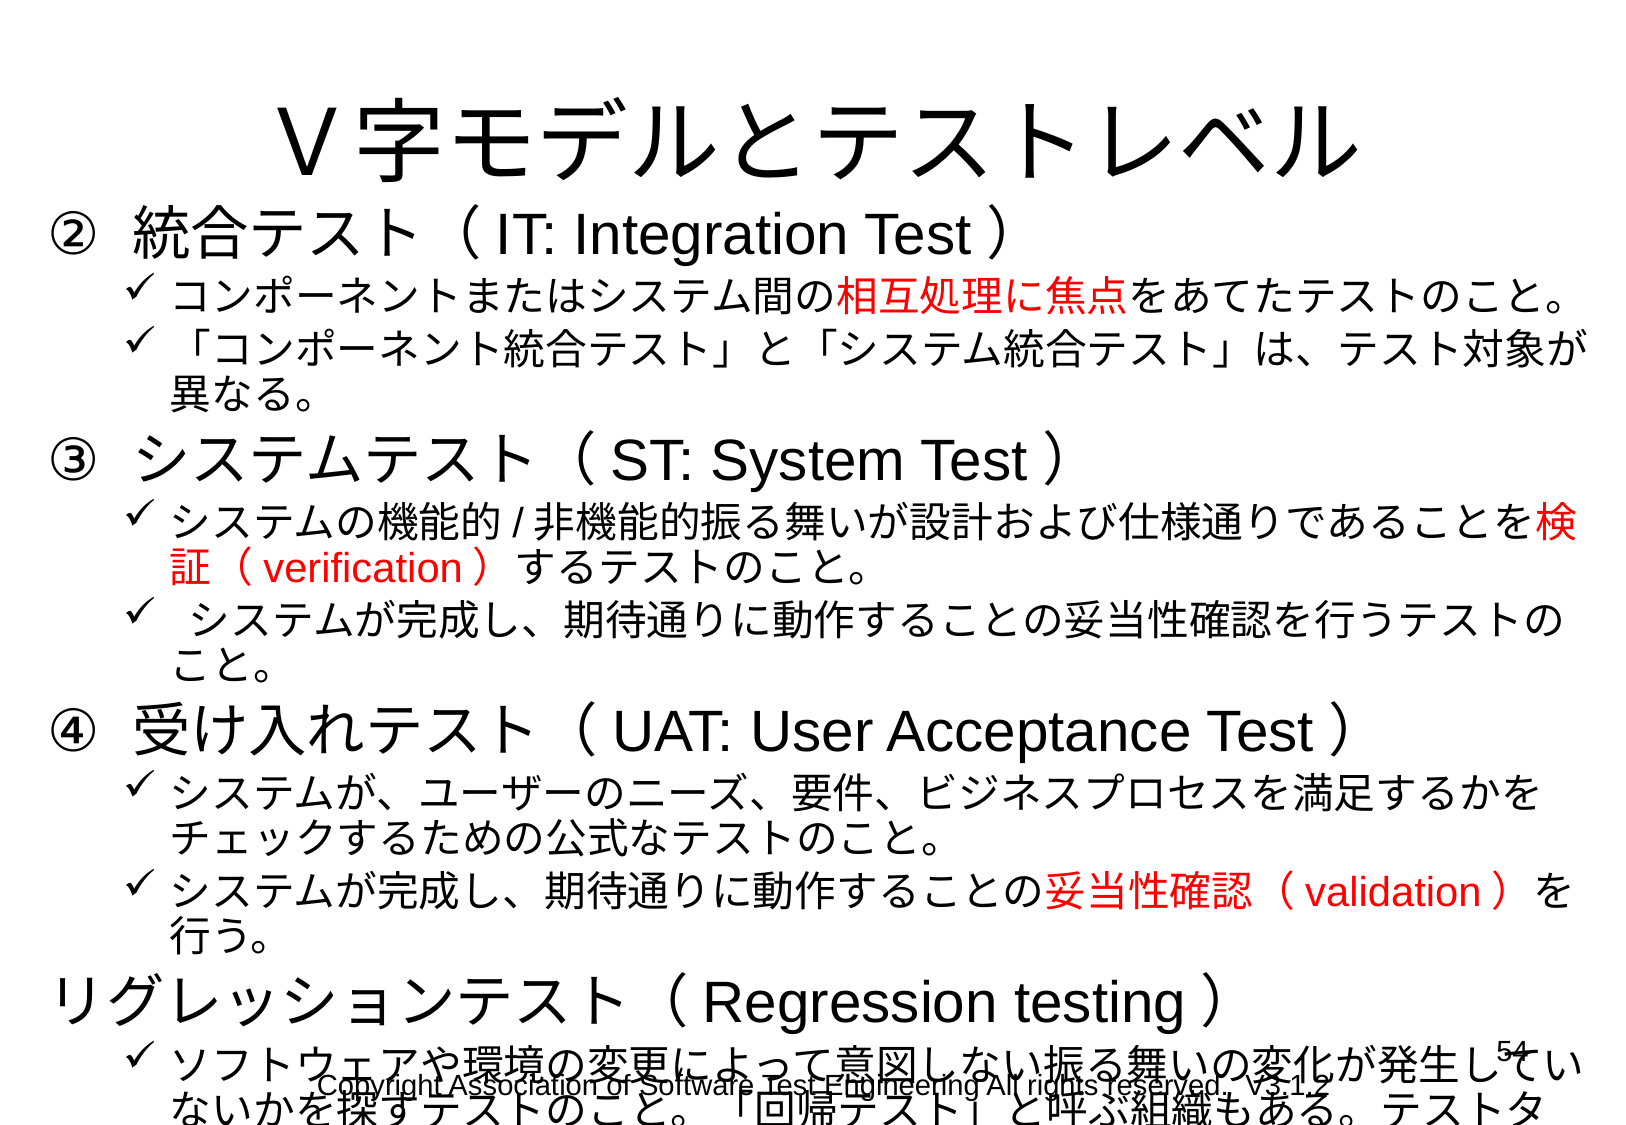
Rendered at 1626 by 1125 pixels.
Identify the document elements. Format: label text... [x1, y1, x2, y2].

title Ｖ字モデルとテストレベル [80, 44, 1544, 196]
footer Copyright Association of Software Test Engineering All rights reserved. V3.1.2 [233, 1058, 1416, 1103]
list 統合テスト（IT: Integration Test） コンポーネントまたはシステム間の相互処理に焦点をあてたテストのこと。 「コンポーネント統合テスト」と「システム統合テスト」は、テスト対象が異なる。 システムテスト（ST: System Test） システムの機能的/非機能的振る舞いが設計および仕様通りであることを検証（verification）するテストのこと。 システムが完成し、期待通りに動作することの妥当性確認を行うテストのこと。 受け入れテスト（UAT: User Acceptance Test） システムが、ユーザーのニーズ、要件、ビジネスプロセスを満足するかをチェックするための公式なテストのこと。 システムが完成し、期待通りに動作することの妥当性確認（validation）を行う。 リグレッションテスト（Regression testing） ソフトウェアや環境の変更によって意図しない振る舞いの変化が発生していないかを探すテストのこと。「回帰テスト」と呼ぶ組織もある。テストタイプに分類する場合もある。 [32, 196, 1605, 1125]
